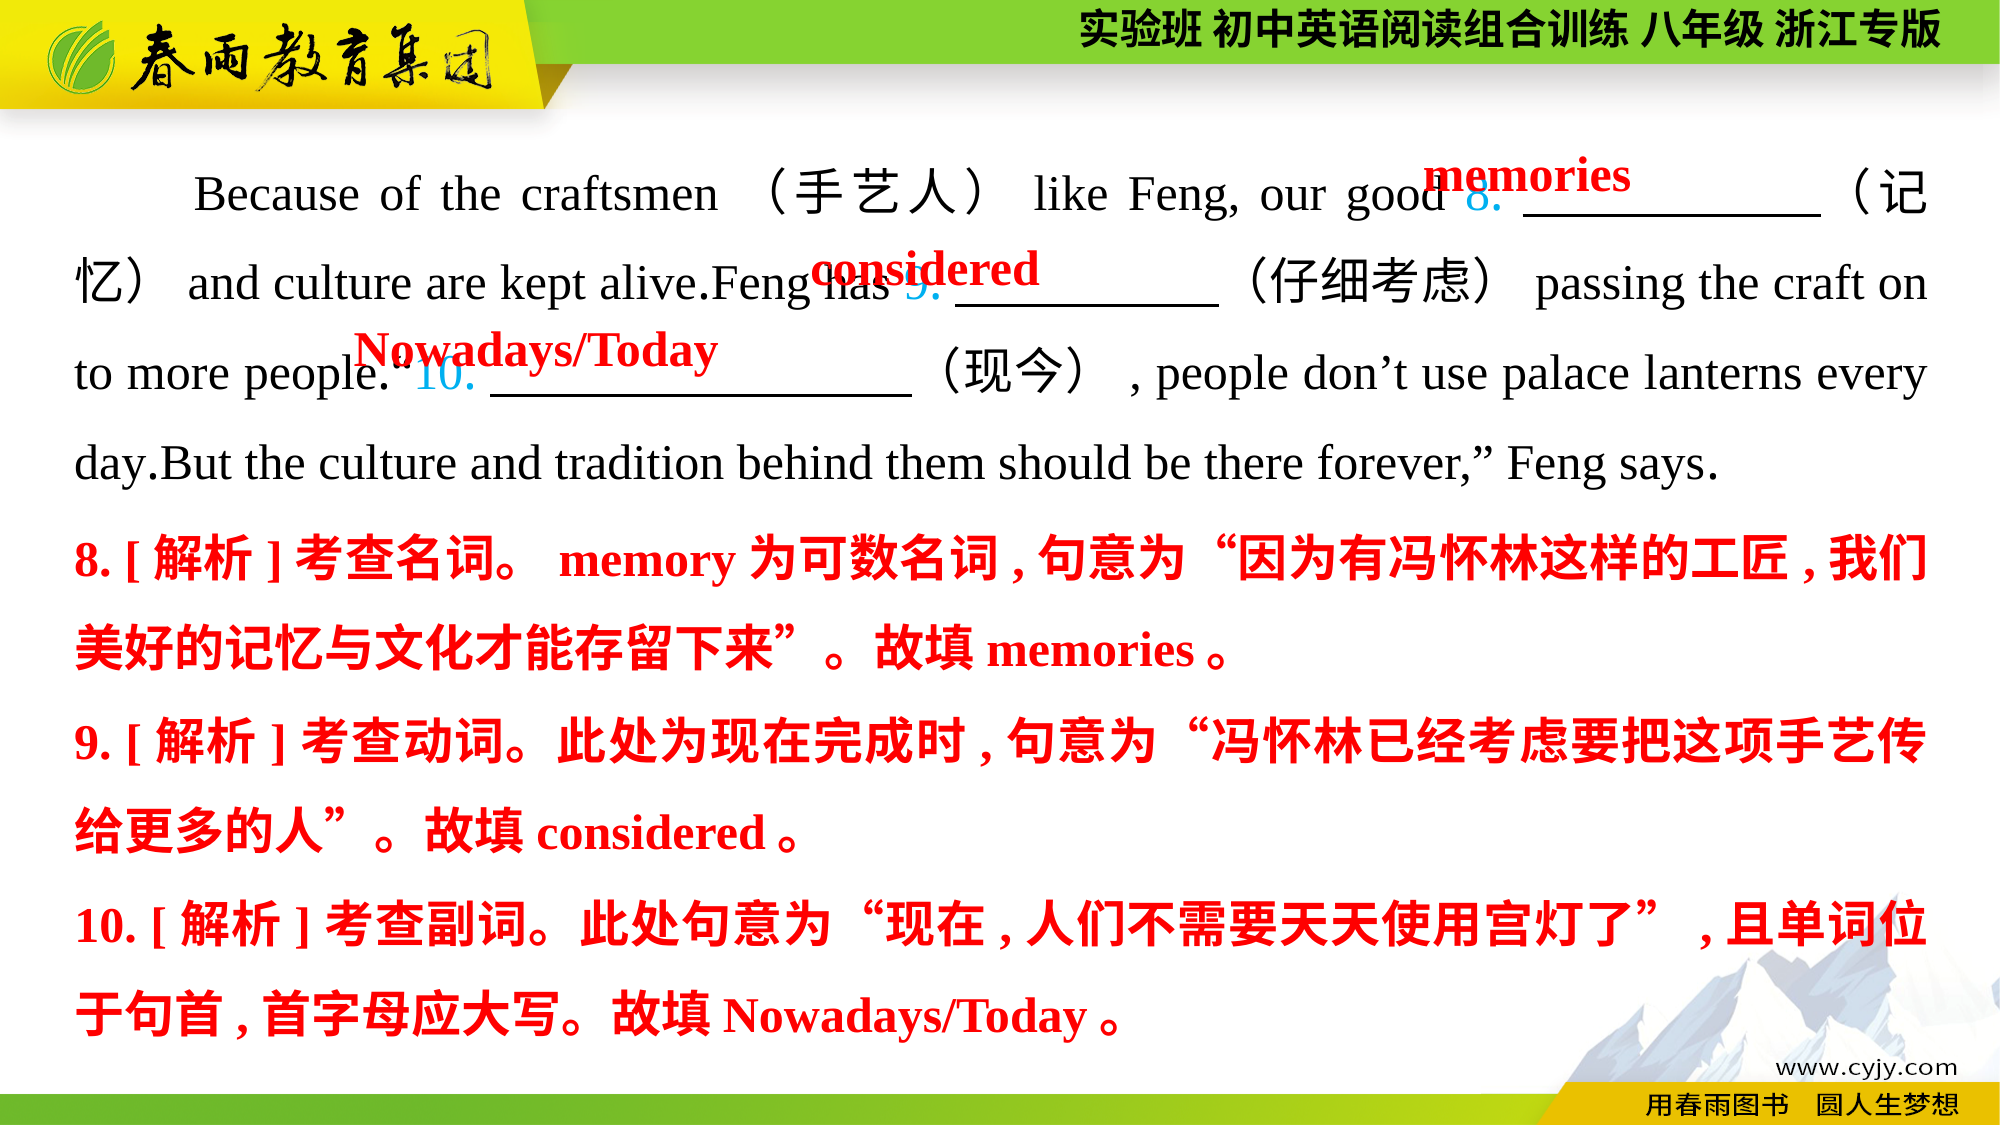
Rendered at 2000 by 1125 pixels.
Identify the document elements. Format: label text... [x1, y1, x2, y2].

text_box 8. [解析]考查名词。memory为可数名词,句意为“因为有冯怀林这样的工匠,我们美好的记忆与文化才能存留下来”。故填memories。 [59, 502, 1944, 684]
text_box considered [795, 228, 1056, 304]
list Because of the craftsmen（手艺人）like Feng, our good 8. （记忆）and culture are kept alive.Feng has 9. （仔细考虑）passing the craft on to more people.“10. （现今）, people don’t use palace lanterns every day.But the culture and tradition behind them should be there forever,” Feng says. [59, 122, 1944, 502]
text_box 10. [解析]考查副词。此处句意为“现在,人们不需要天天使用宫灯了”,且单词位于句首,首字母应大写。故填Nowadays/Today。 [59, 868, 1944, 1051]
text_box memories [1408, 134, 1647, 209]
text_box Nowadays/Today [339, 308, 734, 384]
picture [0, 0, 2000, 1125]
text_box 9. [解析]考查动词。此处为现在完成时,句意为“冯怀林已经考虑要把这项手艺传给更多的人”。故填considered。 [59, 684, 1944, 868]
